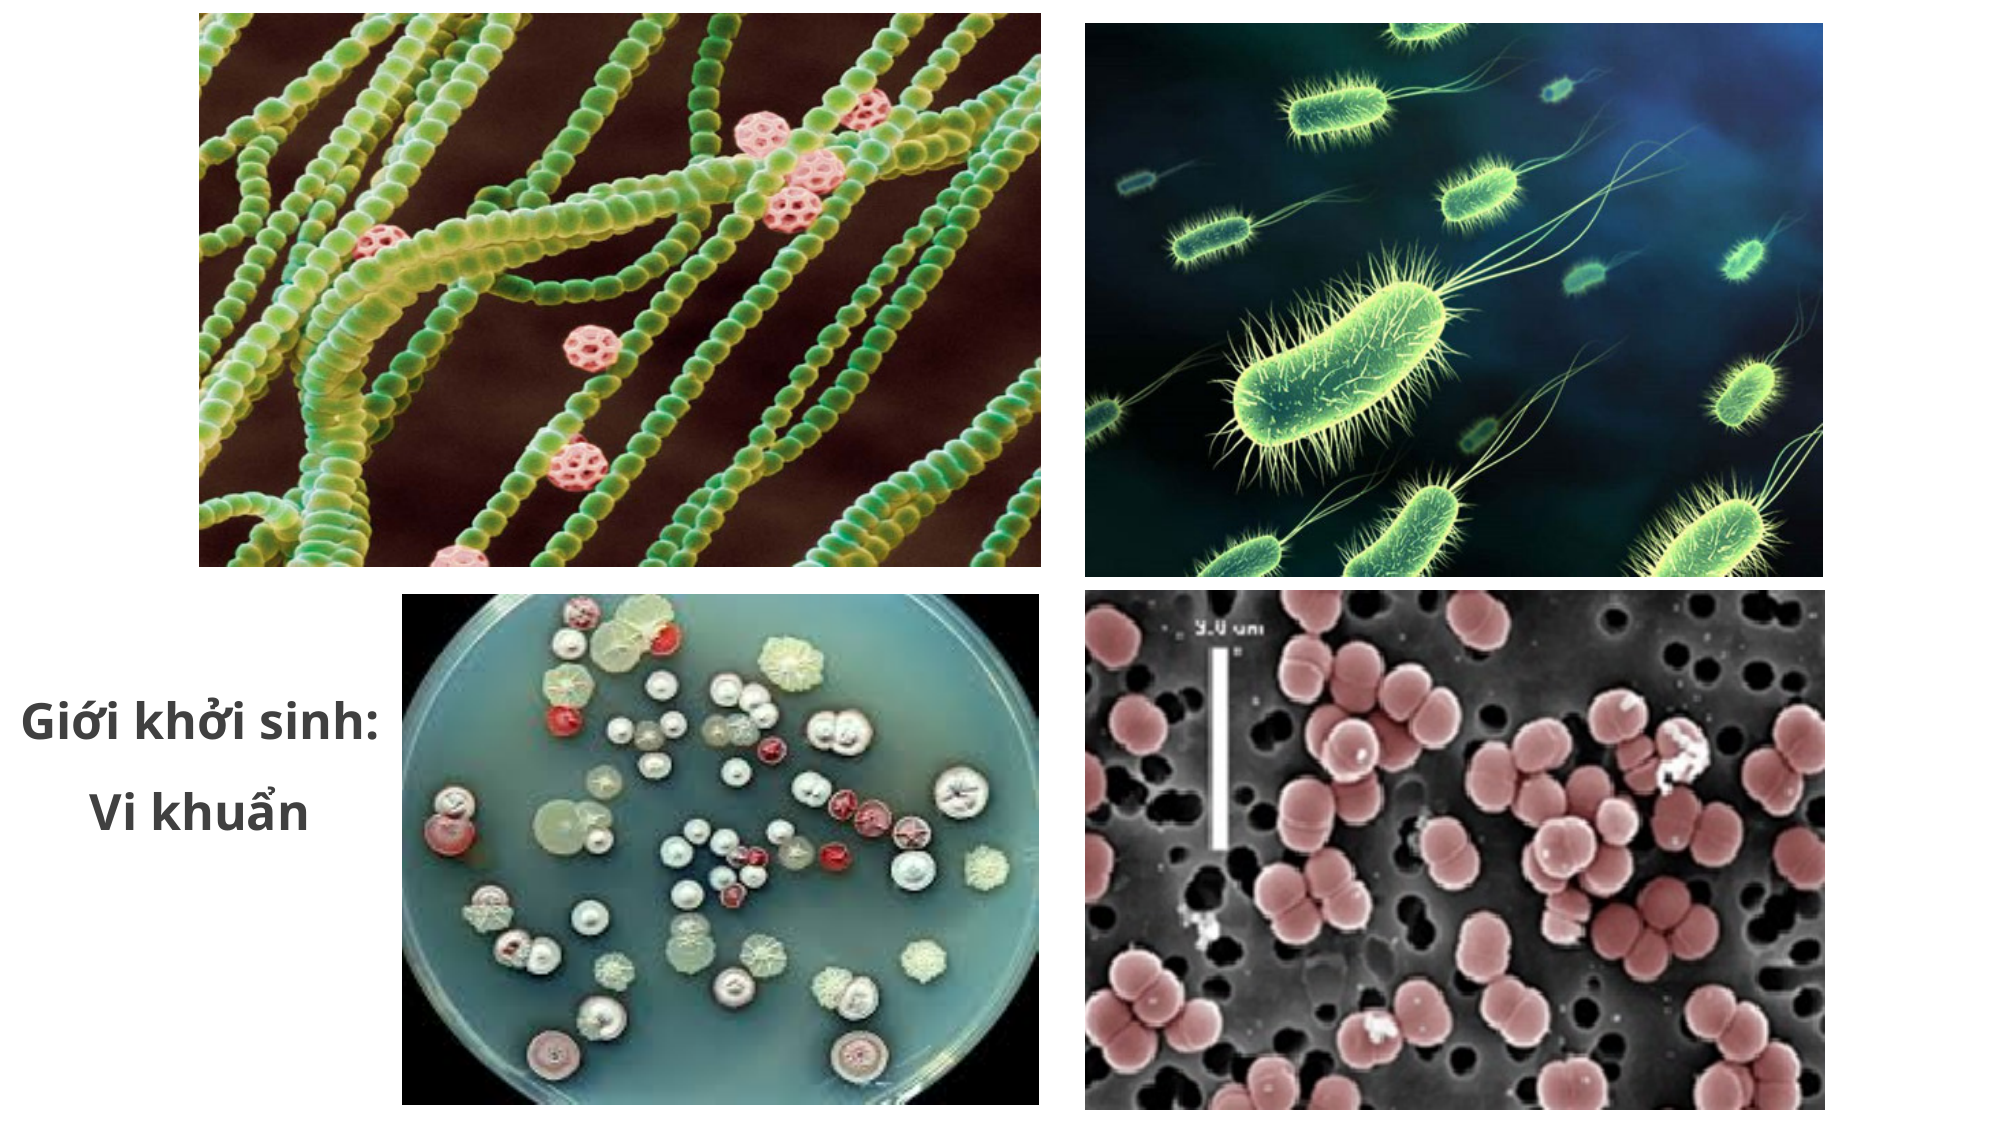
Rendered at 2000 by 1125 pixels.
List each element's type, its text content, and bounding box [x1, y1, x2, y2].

picture [401, 594, 1039, 1106]
picture [1084, 23, 1824, 578]
picture [199, 12, 1041, 567]
text_box Giới khởi sinh: Vi khuẩn [0, 676, 398, 848]
picture [1084, 589, 1826, 1110]
